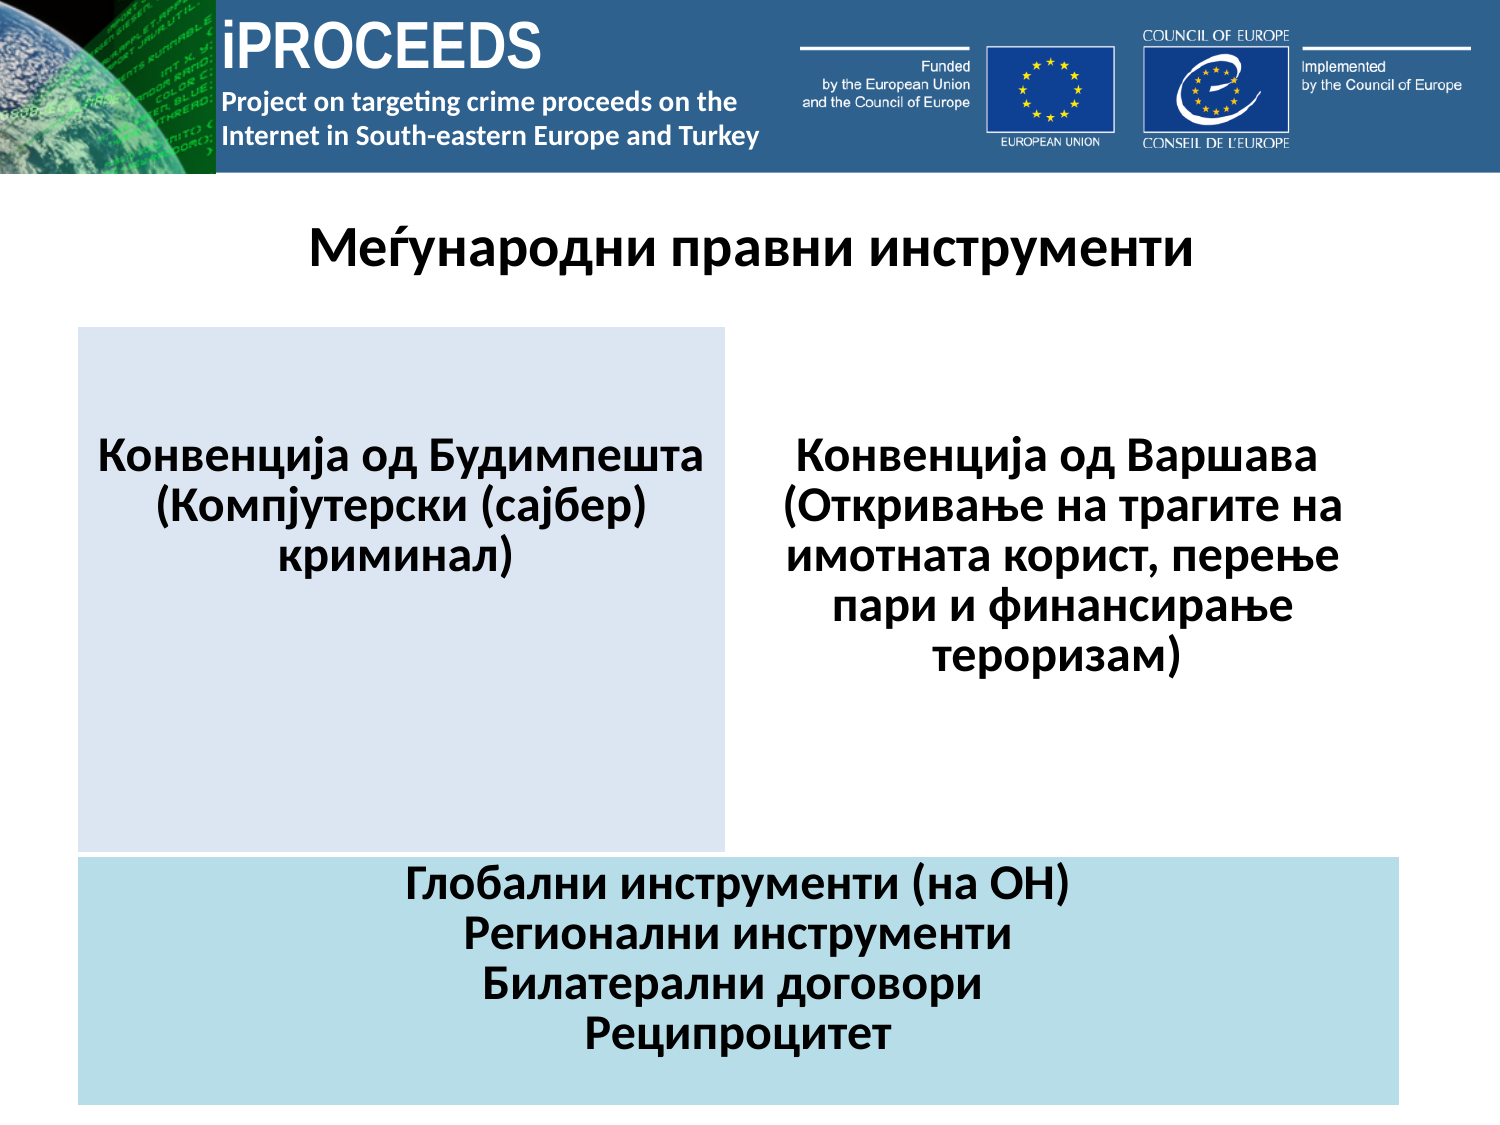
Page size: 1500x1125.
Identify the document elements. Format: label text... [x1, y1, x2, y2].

picture [0, 0, 216, 174]
title Меѓународни правни инструменти [76, 172, 1427, 315]
table_cell Глобални инструменти (на ОН) Регионални инструменти Билатерални договори Реципроцитет [78, 857, 1399, 1105]
table_header Конвенција од Будимпешта (Компјутерски (сајбер) криминал) [78, 327, 725, 852]
table_header Конвенција од Варшава (Откривање на трагите на имотната корист, перење пари и финансирање тероризам) [727, 327, 1399, 852]
picture [800, 30, 1471, 148]
